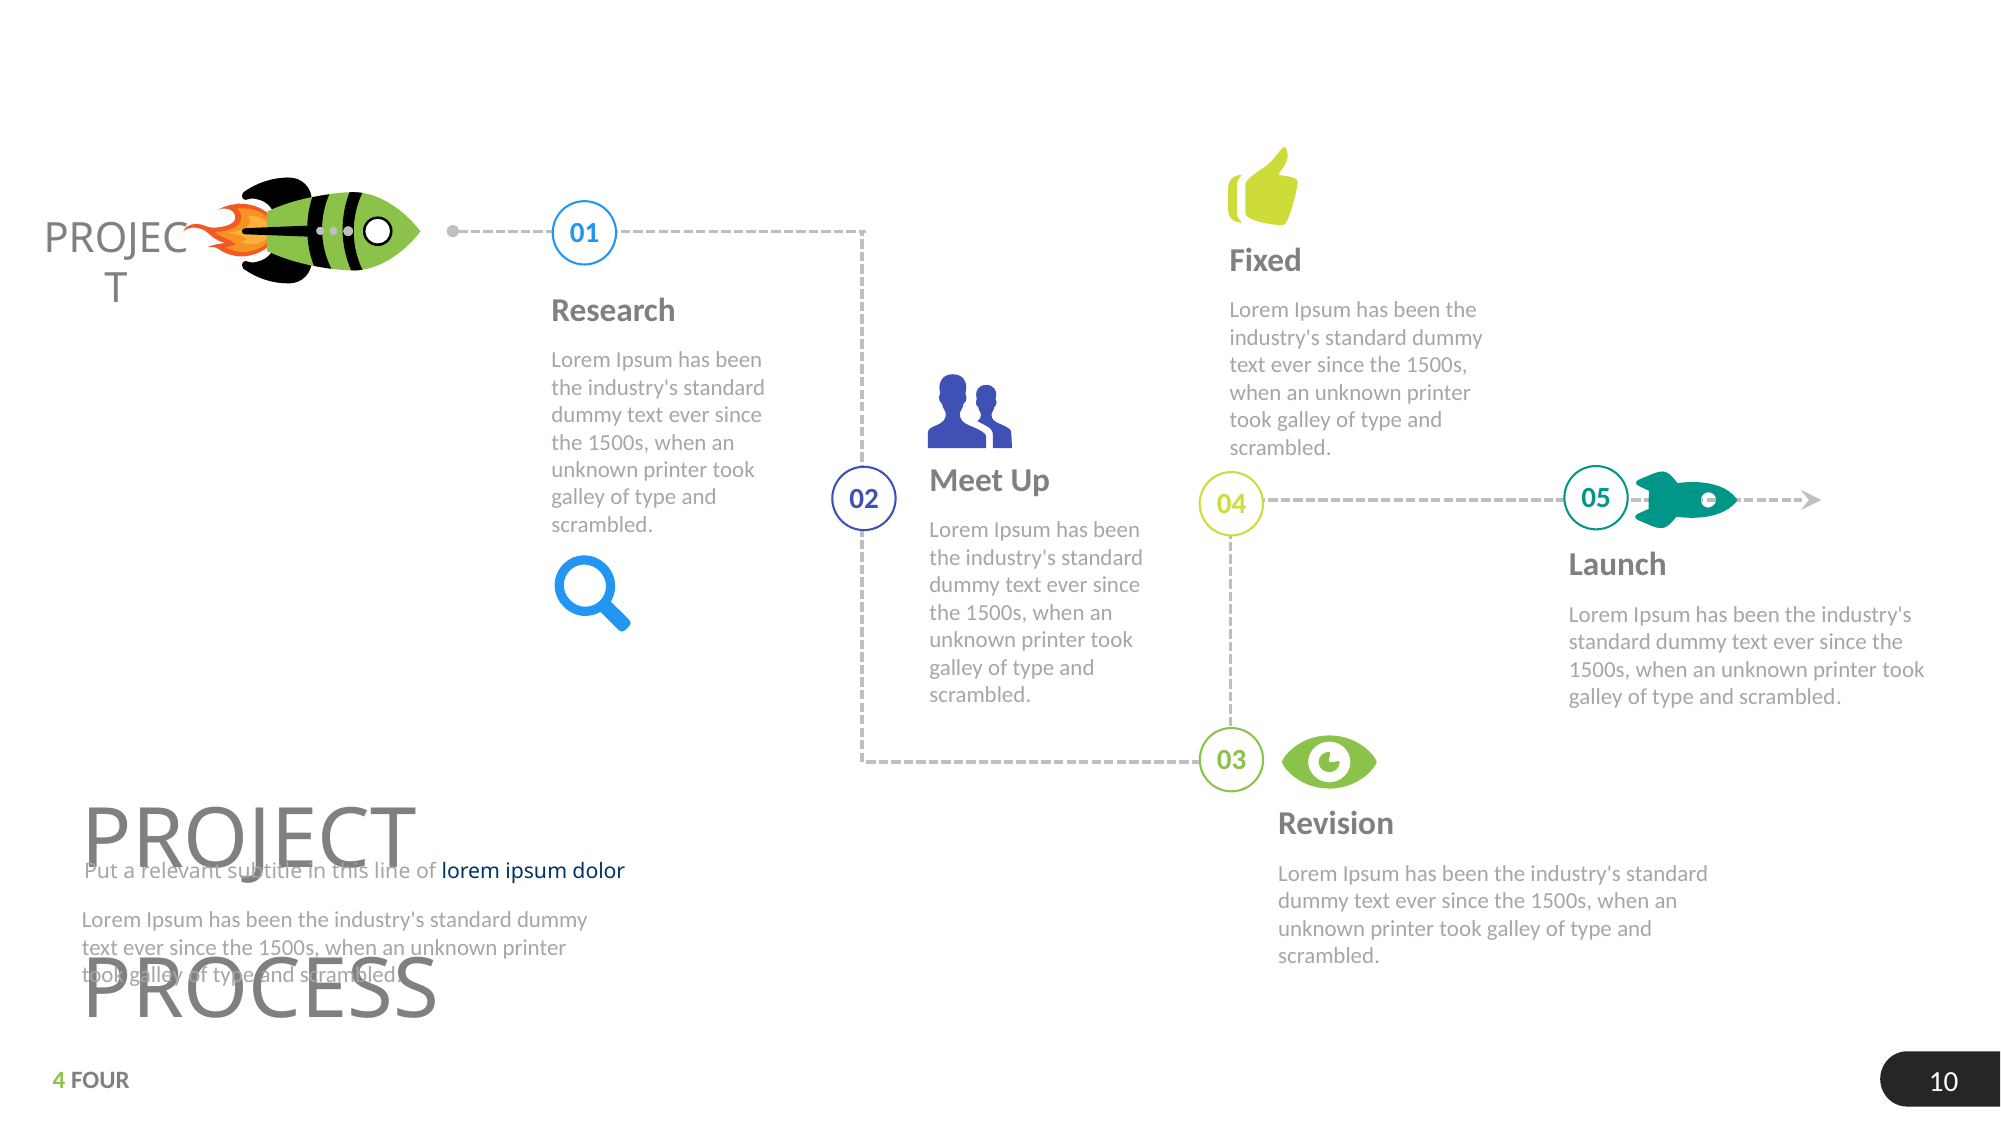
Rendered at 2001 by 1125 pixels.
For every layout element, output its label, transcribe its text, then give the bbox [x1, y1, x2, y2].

text_box PROJECT PROCESS [66, 726, 694, 1042]
text_box Revision Lorem Ipsum has been the industry's standard dummy text ever since the 1500s, when an unknown printer took galley of type and scrambled. [1263, 793, 1747, 983]
text_box [551, 232, 555, 248]
text_box [1245, 146, 1298, 226]
text_box [554, 559, 631, 632]
text_box [1198, 489, 1202, 519]
text_box [1214, 727, 1230, 732]
text_box [1578, 464, 1614, 470]
text_box Meet Up Lorem Ipsum has been the industry's standard dummy text ever since the 1500s, when an unknown printer took galley of type and scrambled. [914, 450, 1181, 729]
text_box 02 [863, 471, 894, 522]
text_box 04 [1202, 476, 1262, 527]
text_box [841, 522, 861, 531]
text_box [1231, 726, 1249, 732]
text_box Lorem Ipsum has been the industry's standard dummy text ever since the 1500s, when an unknown printer took galley of type and scrambled. [66, 897, 615, 995]
text_box [1635, 501, 1737, 529]
text_box [1198, 763, 1202, 774]
text_box Research Lorem Ipsum has been the industry's standard dummy text ever since the 1500s, when an unknown printer took galley of type and scrambled. [536, 280, 803, 559]
text_box 05 [1566, 501, 1626, 521]
text_box [1573, 521, 1619, 531]
text_box [863, 522, 887, 532]
text_box [1231, 527, 1255, 537]
text_box [1636, 471, 1737, 499]
text_box 01 [555, 232, 615, 256]
text_box [567, 200, 602, 205]
text_box [1198, 745, 1202, 761]
text_box [551, 218, 555, 231]
text_box 02 [834, 471, 861, 522]
text_box Fixed Lorem Ipsum has been the industry's standard dummy text ever since the 1500s, when an unknown printer took galley of type and scrambled. [1214, 230, 1532, 473]
text_box [1281, 735, 1377, 789]
text_box PROJECT [19, 203, 213, 318]
text_box [1208, 783, 1255, 793]
text_box 10 [1867, 1055, 2000, 1105]
text_box 03 [1202, 732, 1262, 783]
text_box [846, 465, 861, 471]
text_box [1208, 527, 1230, 537]
text_box [561, 256, 608, 266]
text_box [975, 384, 1012, 449]
text_box [863, 465, 882, 471]
text_box [927, 374, 987, 449]
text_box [248, 111, 355, 350]
text_box 01 [555, 205, 615, 231]
text_box 05 [1566, 470, 1626, 499]
text_box Launch Lorem Ipsum has been the industry's standard dummy text ever since the 1500s, when an unknown printer took galley of type and scrambled. [1554, 534, 1950, 777]
text_box [1228, 174, 1242, 223]
text_box Put a relevant subtitle in this line of lorem ipsum dolor [69, 838, 645, 903]
